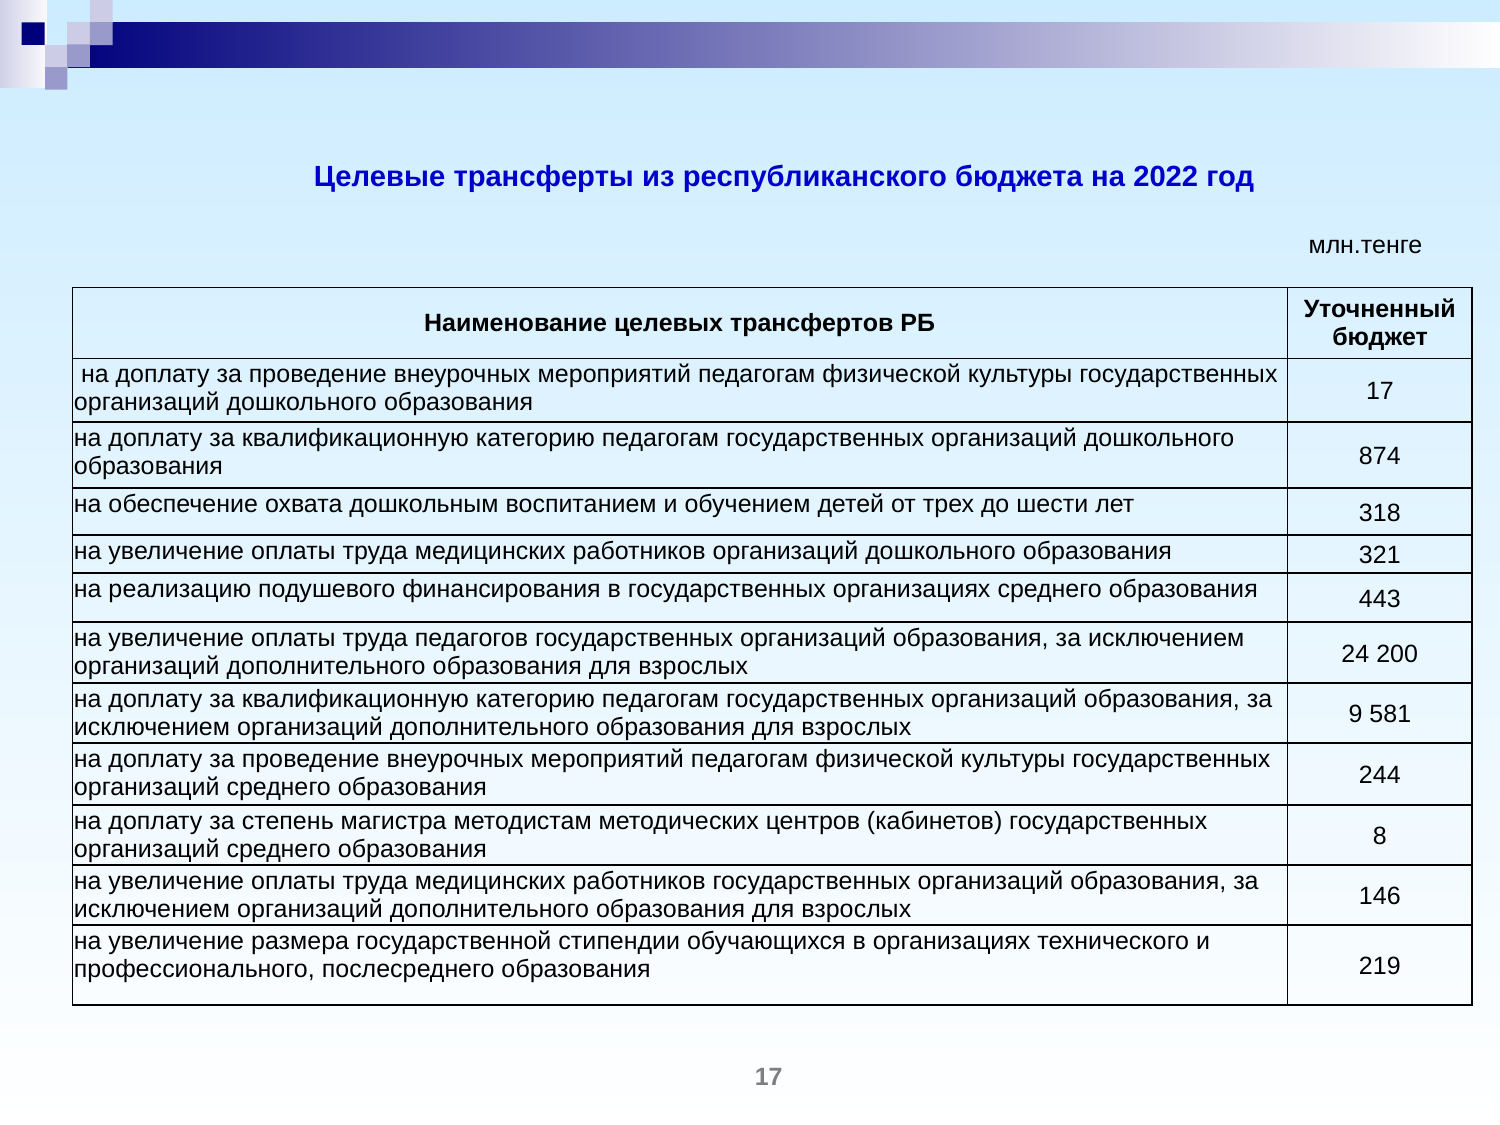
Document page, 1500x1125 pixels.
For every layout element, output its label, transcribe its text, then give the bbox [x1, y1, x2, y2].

table_header Наименование целевых трансфертов РБ [73, 288, 1287, 358]
table_cell на обеспечение охвата дошкольным воспитанием и обучением детей от трех до шести лет [73, 489, 1287, 534]
table_cell 24 200 [1288, 623, 1471, 682]
table_cell 321 [1288, 536, 1471, 572]
title Целевые трансферты из республиканского бюджета на 2022 год [68, 149, 1500, 200]
table_cell на доплату за квалификационную категорию педагогам государственных организаций дошкольного образования [73, 423, 1287, 487]
table_cell на доплату за проведение внеурочных мероприятий педагогам физической культуры государственных организаций среднего образования [73, 744, 1287, 804]
table_cell на доплату за степень магистра методистам методических центров (кабинетов) государственных организаций среднего образования [73, 806, 1287, 864]
table_cell 8 [1288, 806, 1471, 864]
table_cell 244 [1288, 744, 1471, 804]
table_cell на увеличение оплаты труда педагогов государственных организаций образования, за исключением организаций дополнительного образования для взрослых [73, 623, 1287, 682]
table_cell 318 [1288, 489, 1471, 534]
text_box 17 [618, 1062, 919, 1088]
table_cell на увеличение оплаты труда медицинских работников организаций дошкольного образования [73, 536, 1287, 572]
table_cell 874 [1288, 423, 1471, 487]
table_cell 443 [1288, 574, 1471, 621]
table_cell на реализацию подушевого финансирования в государственных организациях среднего образования [73, 574, 1287, 621]
table_cell на увеличение размера государственной стипендии обучающихся в организациях технического и профессионального, послесреднего образования [73, 926, 1287, 1004]
table_cell 146 [1288, 866, 1471, 924]
table_cell на увеличение оплаты труда медицинских работников государственных организаций образования, за исключением организаций дополнительного образования для взрослых [73, 866, 1287, 924]
table_cell 219 [1288, 926, 1471, 1004]
table_cell на доплату за проведение внеурочных мероприятий педагогам физической культуры государственных организаций дошкольного образования [73, 359, 1287, 421]
table_cell на доплату за квалификационную категорию педагогам государственных организаций образования, за исключением организаций дополнительного образования для взрослых [73, 684, 1287, 742]
table_header Уточненный бюджет [1288, 288, 1471, 358]
text_box млн.тенге [1262, 227, 1469, 260]
table_cell 17 [1288, 359, 1471, 421]
table_cell 9 581 [1288, 684, 1471, 742]
